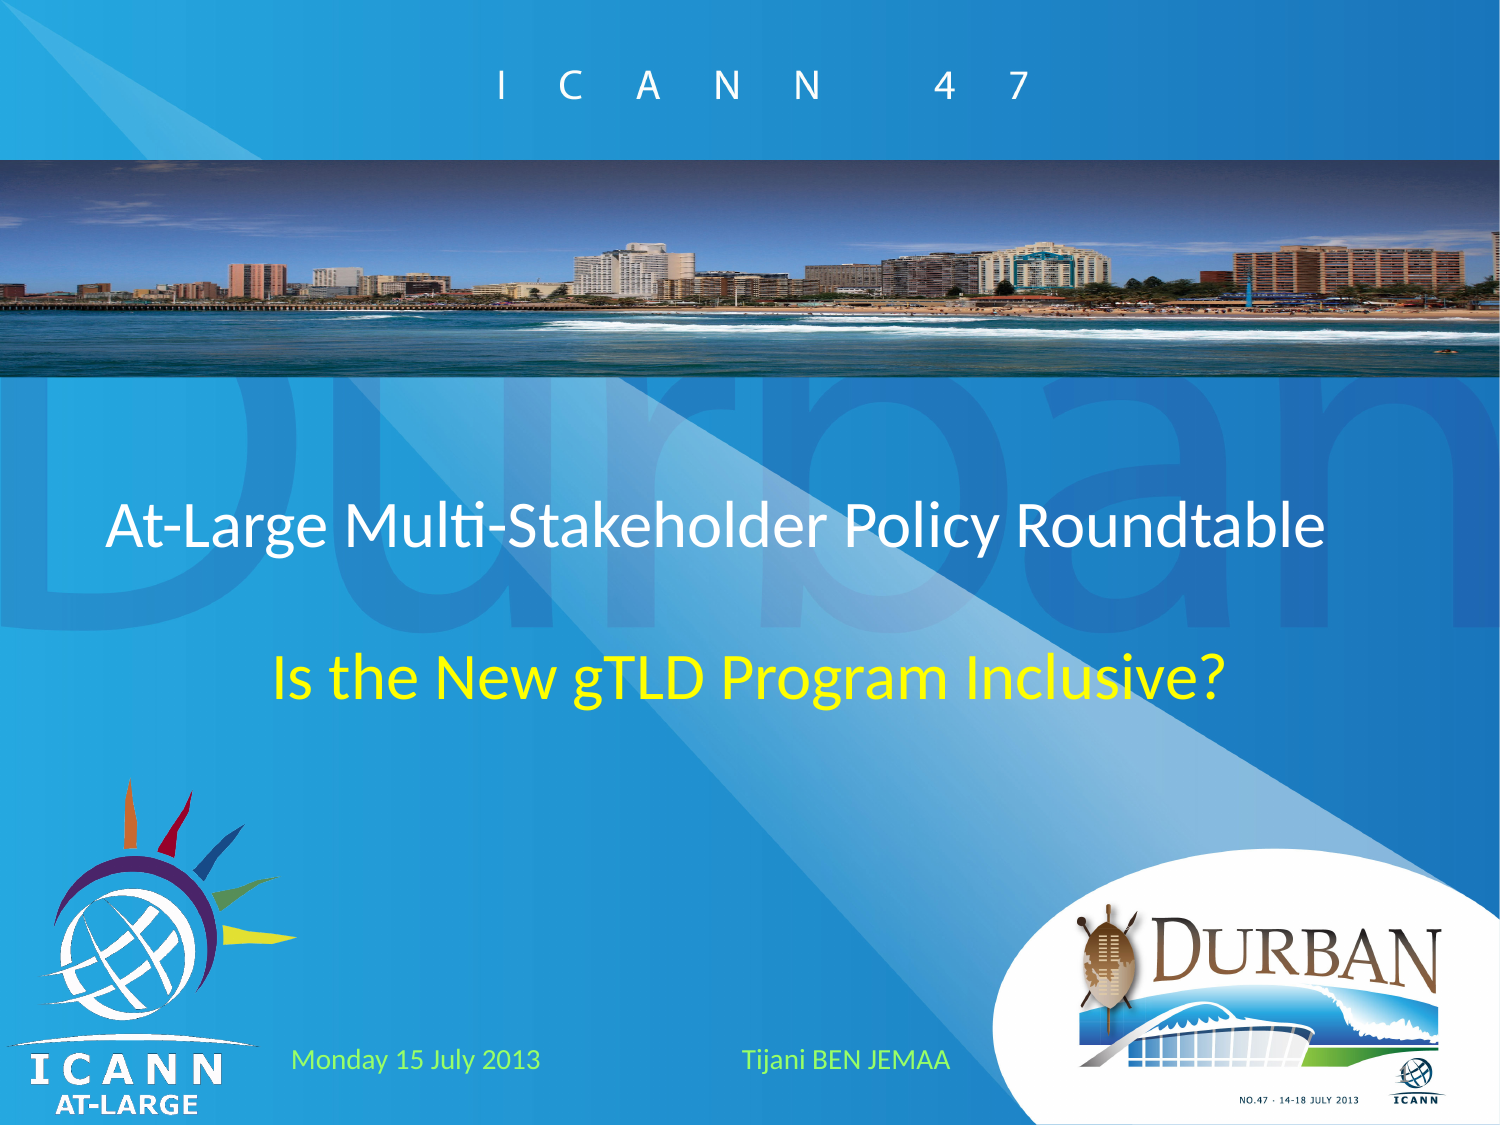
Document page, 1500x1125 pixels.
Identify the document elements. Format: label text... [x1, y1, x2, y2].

title At-Large Multi-Stakeholder Policy Roundtable Is the New gTLD Program Inclusive? [0, 391, 1500, 795]
text_box Monday 15 July 2013 Tijani BEN JEMAA [306, 1032, 977, 1083]
picture [0, 0, 1500, 391]
picture [148, 365, 161, 370]
slide_number 1 [1074, 1042, 1425, 1103]
picture [169, 365, 182, 370]
picture [0, 769, 1500, 1125]
